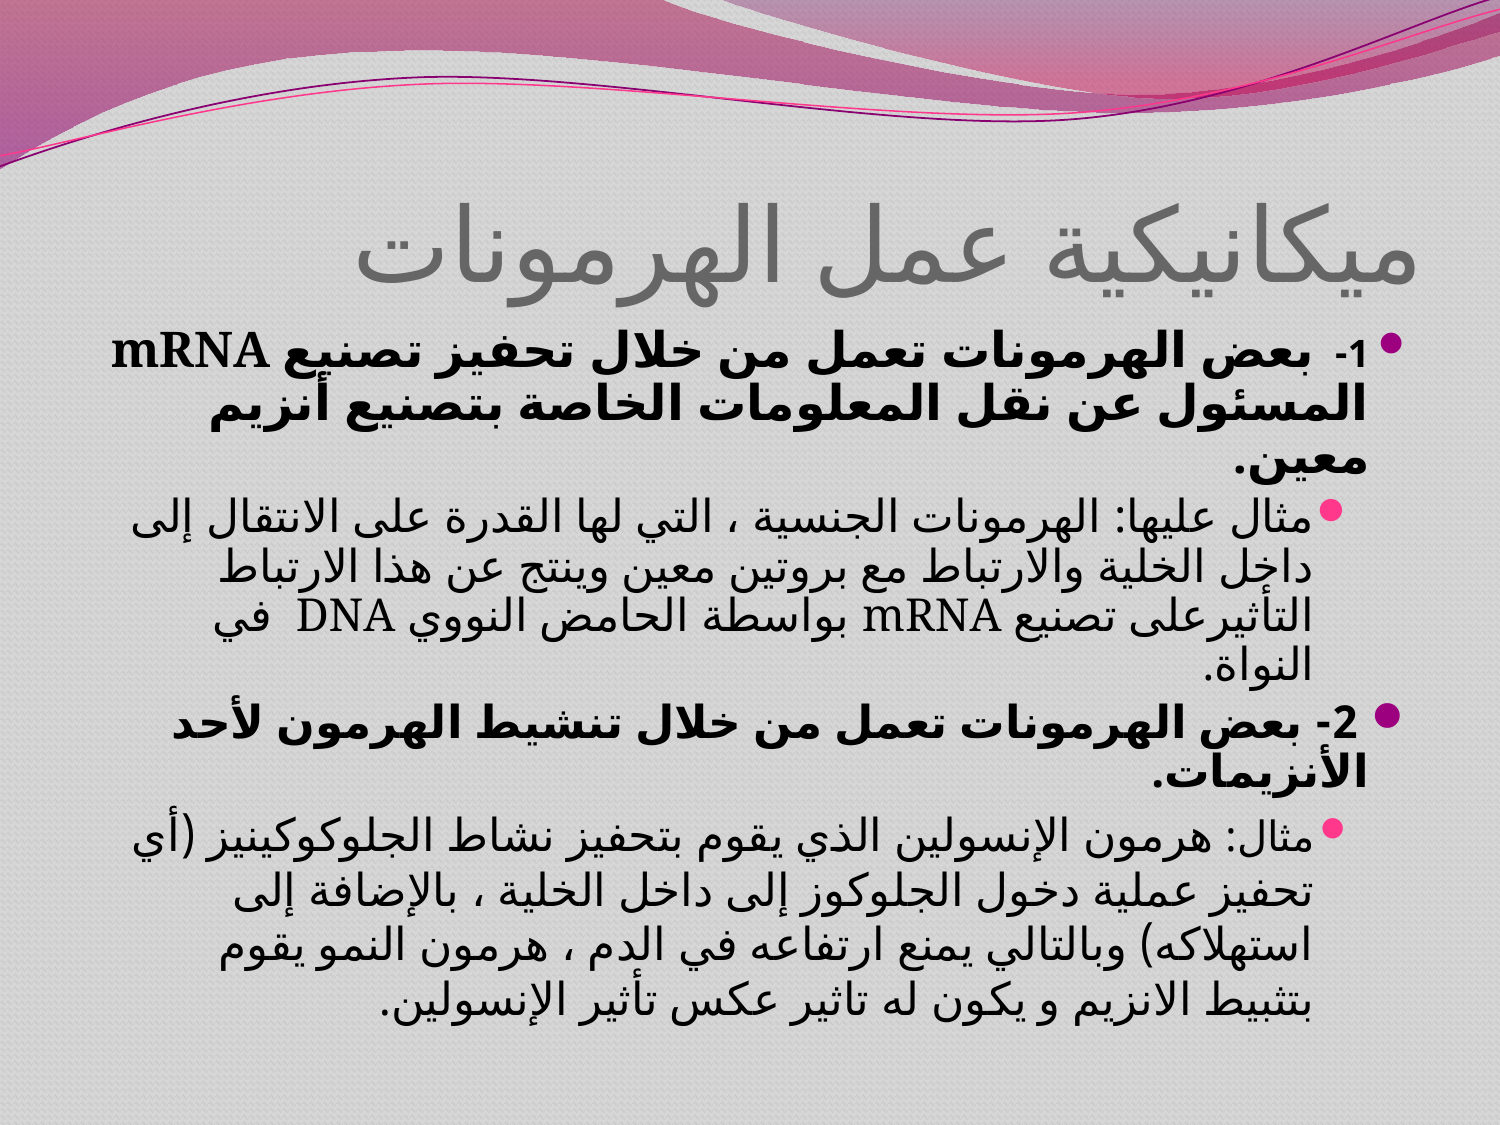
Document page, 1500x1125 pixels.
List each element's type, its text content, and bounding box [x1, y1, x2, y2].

title ميكانيكية عمل الهرمونات [75, 115, 1425, 303]
list 1- بعض الهرمونات تعمل من خلال تحفيز تصنيع mRNA المسئول عن نقل المعلومات الخاصة بتصنيع أنزيم معين. مثال عليها: الهرمونات الجنسية ، التي لها القدرة على الانتقال إلى داخل الخلية والارتباط مع بروتين معين وينتج عن هذا الارتباط التأثيرعلى تصنيع mRNA بواسطة الحامض النووي DNA في النواة. 2- بعض الهرمونات تعمل من خلال تنشيط الهرمون لأحد الأنزيمات. مثال: هرمون الإنسولين الذي يقوم بتحفيز نشاط الجلوكوكينيز (أي تحفيز عملية دخول الجلوكوز إلى داخل الخلية ، بالإضافة إلى استهلاكه) وبالتالي يمنع ارتفاعه في الدم ، هرمون النمو يقوم بتثبيط الانزيم و يكون له تاثير عكس تأثير الإنسولين. [75, 317, 1425, 1038]
